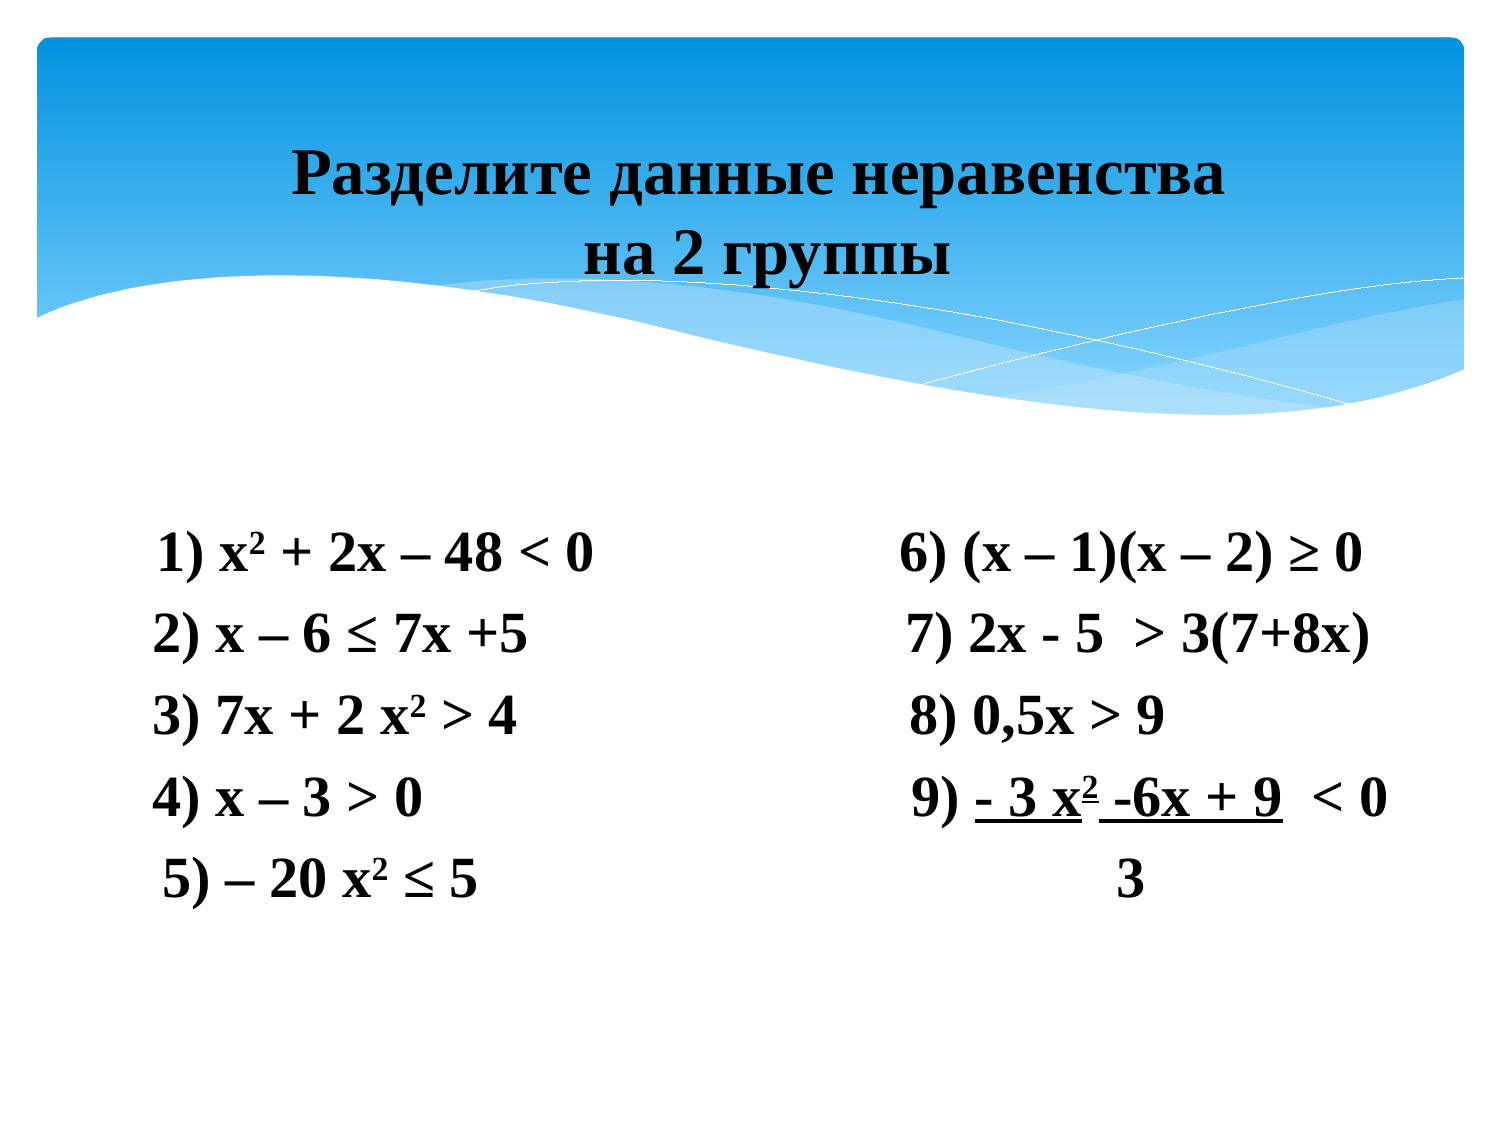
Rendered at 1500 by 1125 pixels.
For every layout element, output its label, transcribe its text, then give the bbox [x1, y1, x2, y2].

list 1) х2 + 2х – 48 < 0 6) (х – 1)(х – 2) ≥ 0 2) х – 6 ≤ 7х +5 7) 2х - 5 > 3(7+8х) 3) 7х + 2 х2 > 4 8) 0,5х > 9 4) х – 3 > 0 9) - 3 х2 -6х + 9 < 0 5) – 20 х2 ≤ 5 3 [75, 314, 1459, 1059]
title Разделите данные неравенства на 2 группы [100, 101, 1436, 315]
